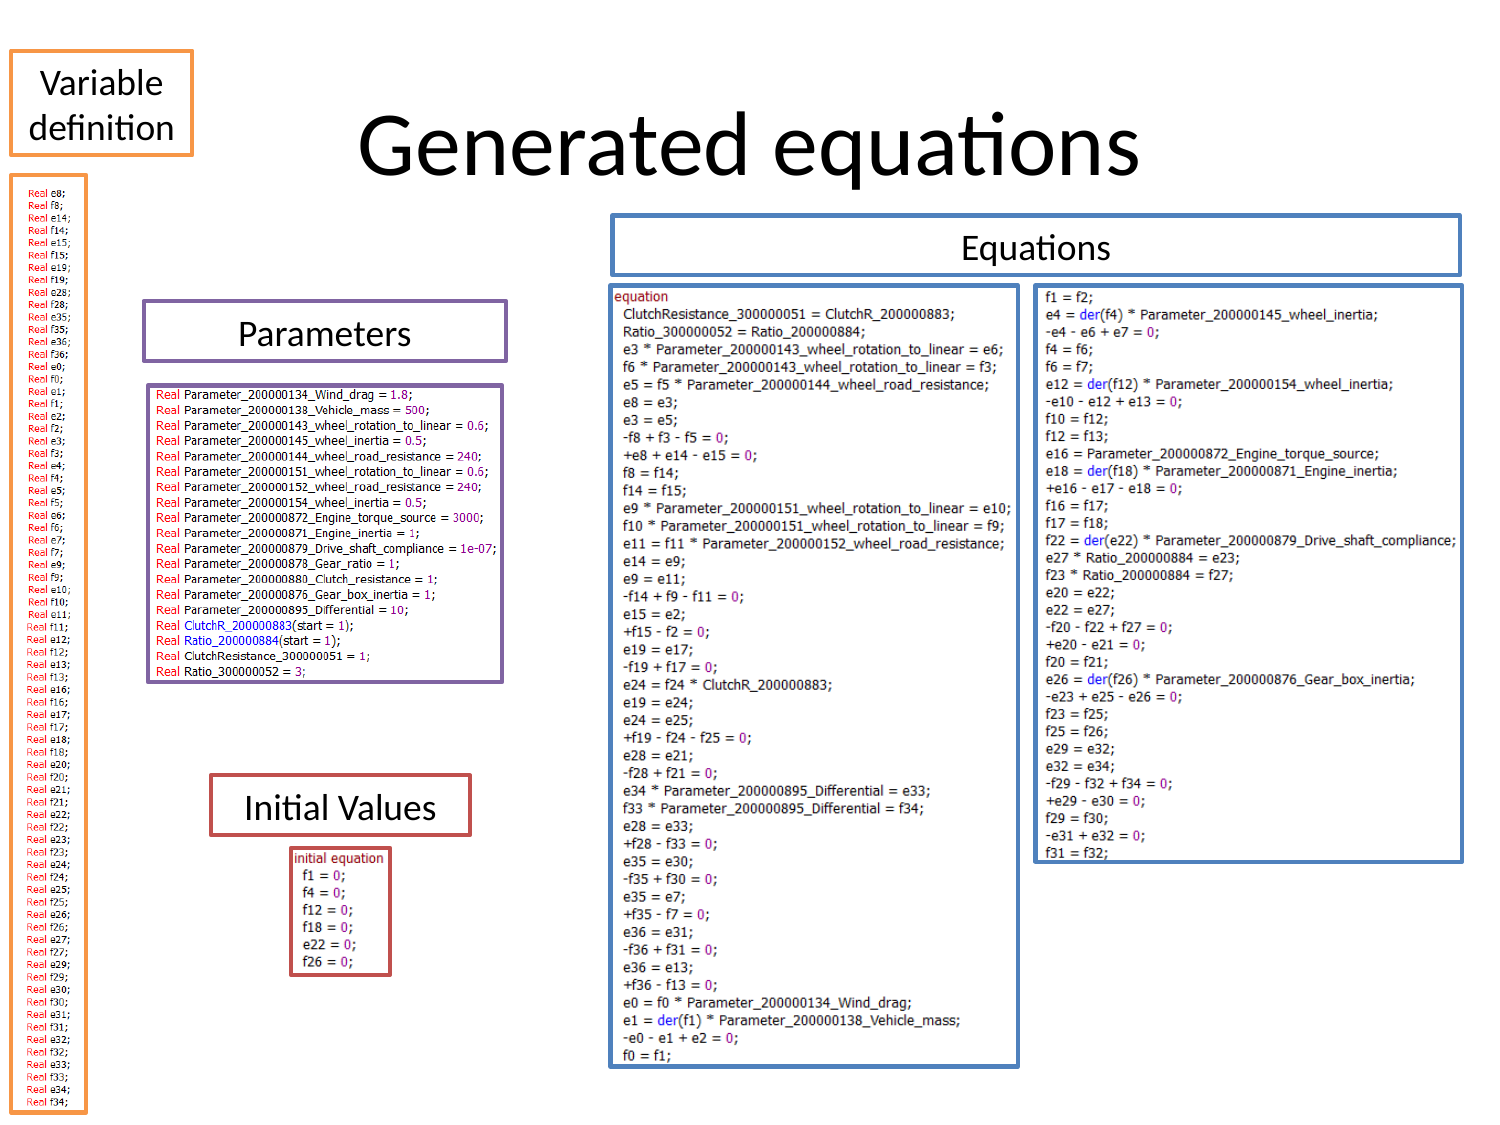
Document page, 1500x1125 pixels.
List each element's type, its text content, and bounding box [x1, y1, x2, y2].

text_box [22, 187, 75, 1110]
picture [292, 849, 389, 973]
text_box [9, 173, 88, 1115]
picture [612, 287, 1017, 1065]
text_box Initial Values [209, 773, 472, 837]
text_box Equations [610, 213, 1462, 277]
title Generated equations [75, 45, 1425, 233]
picture [1037, 287, 1461, 860]
text_box Variable definition [9, 49, 194, 157]
text_box Parameters [142, 299, 508, 363]
picture [149, 387, 501, 681]
